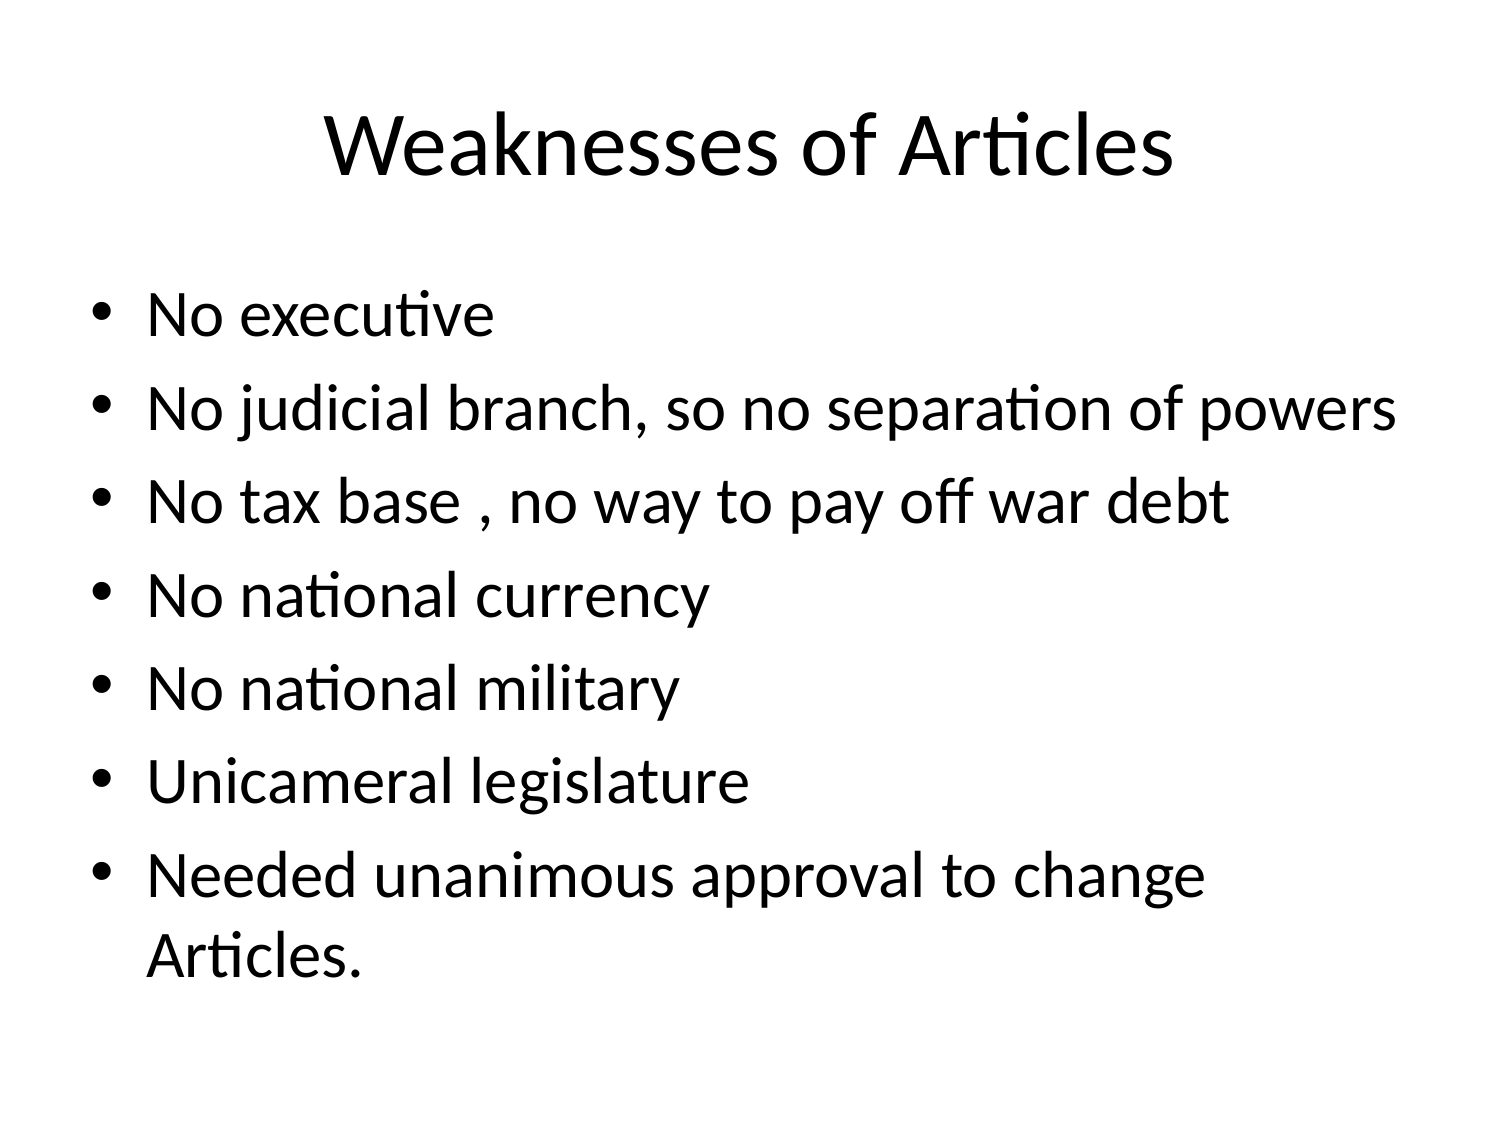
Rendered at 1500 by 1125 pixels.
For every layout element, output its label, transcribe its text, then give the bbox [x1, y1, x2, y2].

title Weaknesses of Articles [75, 45, 1425, 233]
list No executive No judicial branch, so no separation of powers No tax base , no way to pay off war debt No national currency No national military Unicameral legislature Needed unanimous approval to change Articles. [75, 262, 1425, 1005]
